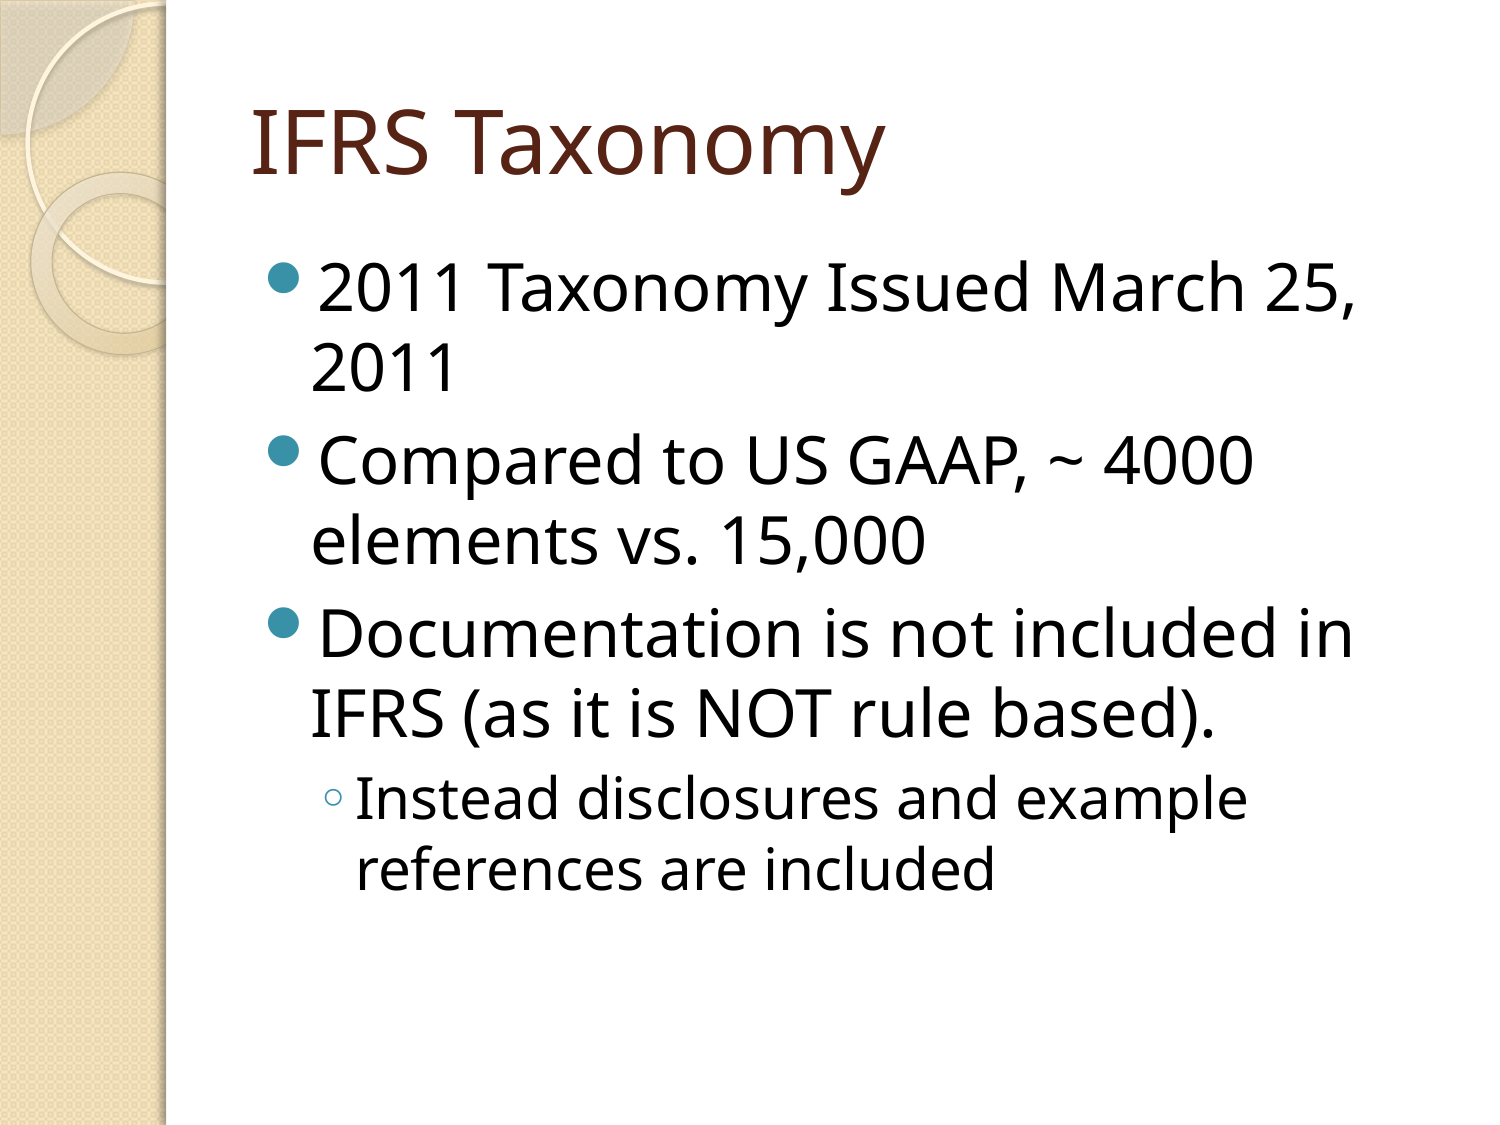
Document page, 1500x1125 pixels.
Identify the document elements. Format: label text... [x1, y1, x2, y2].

list 2011 Taxonomy Issued March 25, 2011 Compared to US GAAP, ~ 4000 elements vs. 15,000 Documentation is not included in IFRS (as it is NOT rule based). Instead disclosures and example references are included [235, 237, 1466, 1025]
title IFRS Taxonomy [235, 45, 1466, 233]
